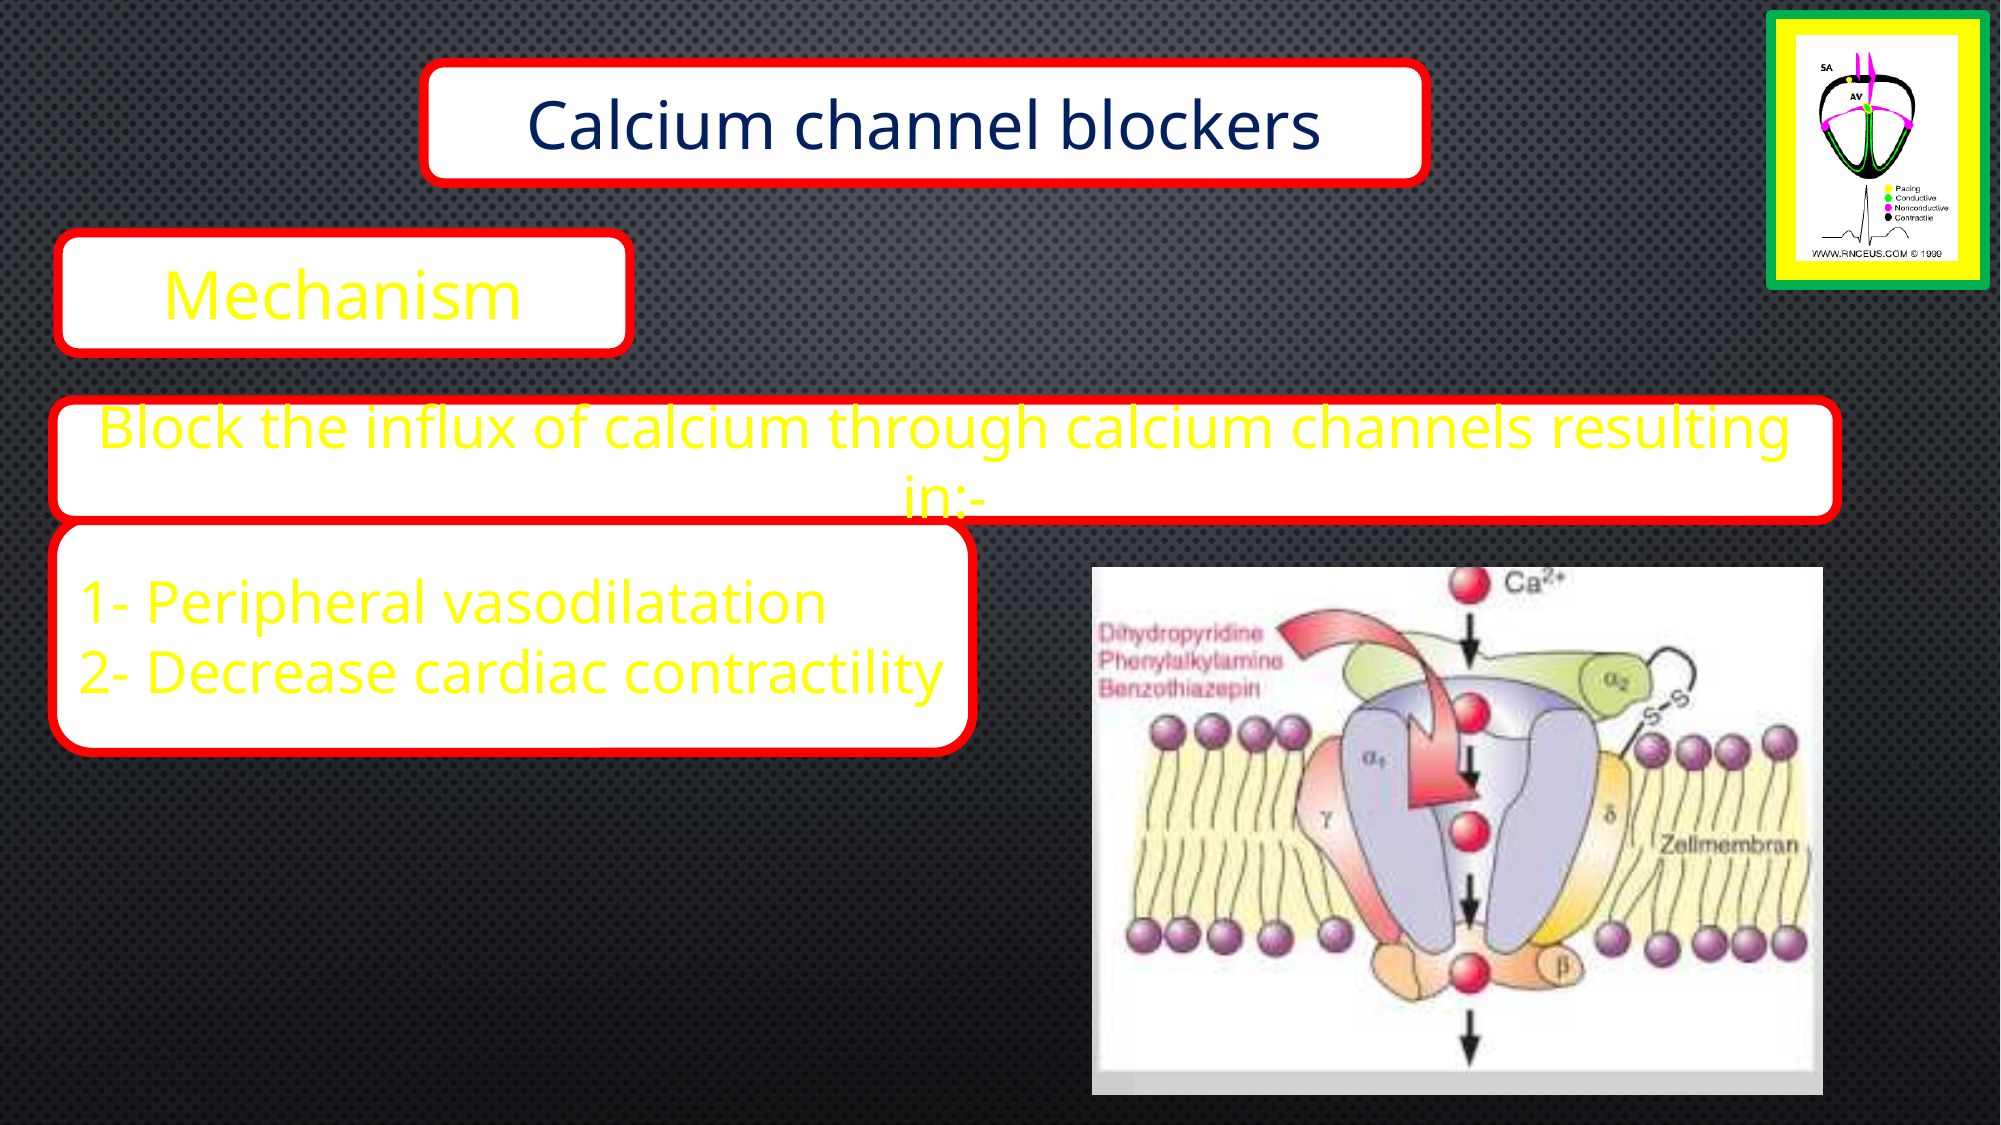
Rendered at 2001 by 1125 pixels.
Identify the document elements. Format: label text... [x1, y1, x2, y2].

text_box Calcium channel blockers [422, 61, 1428, 185]
text_box Mechanism [56, 231, 632, 355]
picture [1092, 567, 1823, 1096]
picture [1795, 35, 1959, 261]
text_box 1- Peripheral vasodilatation 2- Decrease cardiac contractility [50, 522, 975, 755]
text_box Block the influx of calcium through calcium channels resulting in:- [51, 398, 1840, 523]
text_box [1770, 13, 1987, 287]
